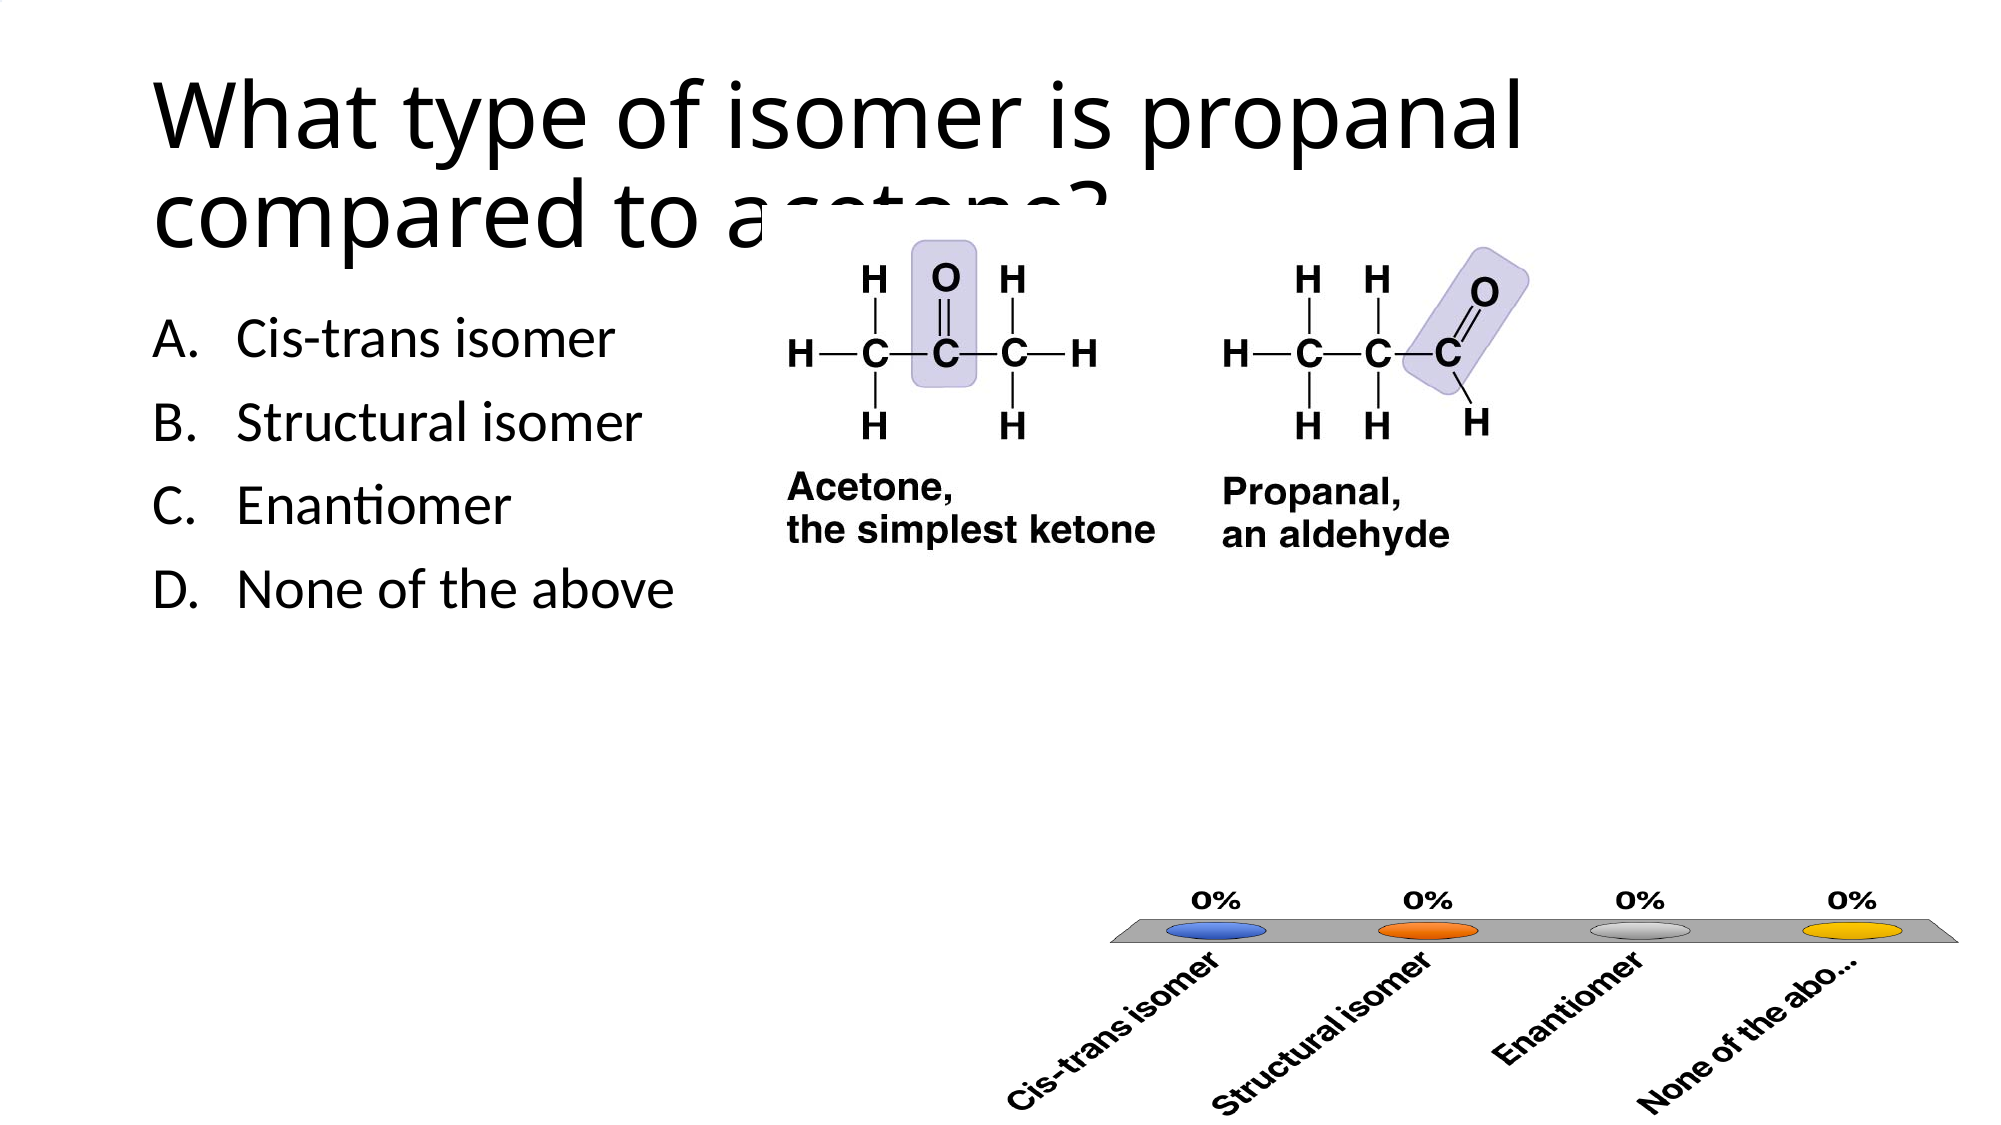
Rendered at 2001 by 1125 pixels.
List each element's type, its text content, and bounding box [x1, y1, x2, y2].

title What type of isomer is propanal compared to acetone? [137, 59, 1863, 278]
picture [762, 205, 1990, 1125]
list Cis-trans isomer Structural isomer Enantiomer None of the above [137, 299, 989, 652]
